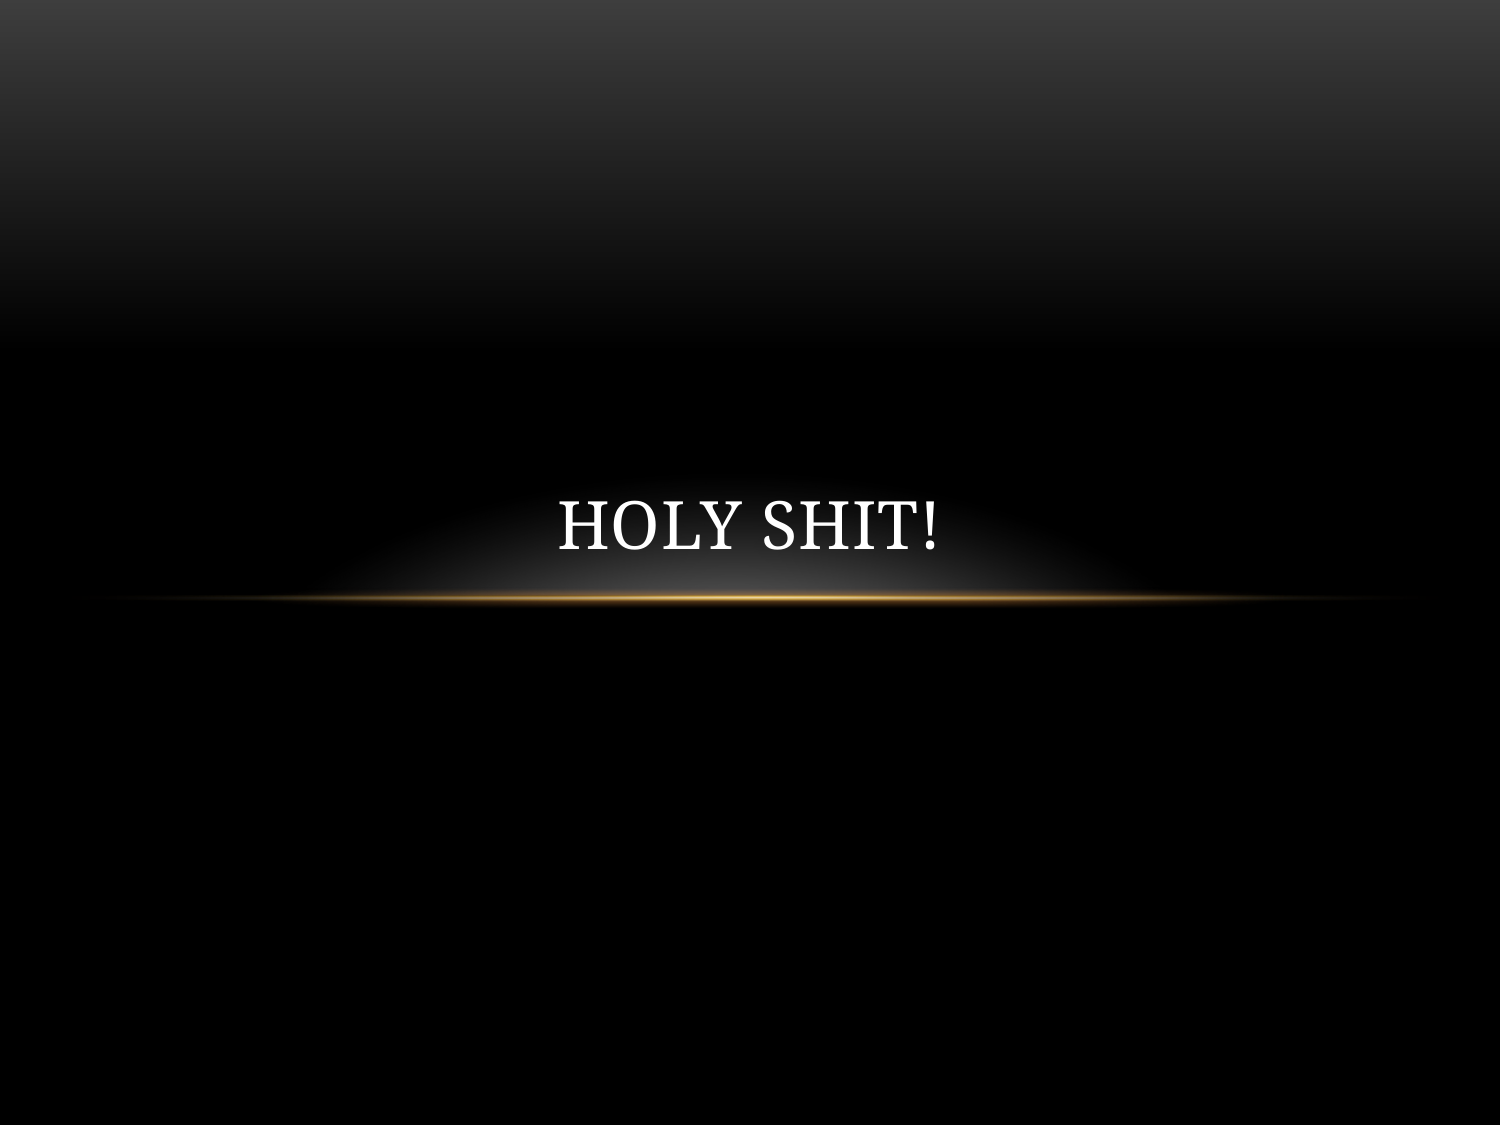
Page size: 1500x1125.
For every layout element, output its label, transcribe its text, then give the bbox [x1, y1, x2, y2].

picture [0, 0, 1500, 750]
title Holy Shit! [112, 329, 1388, 571]
